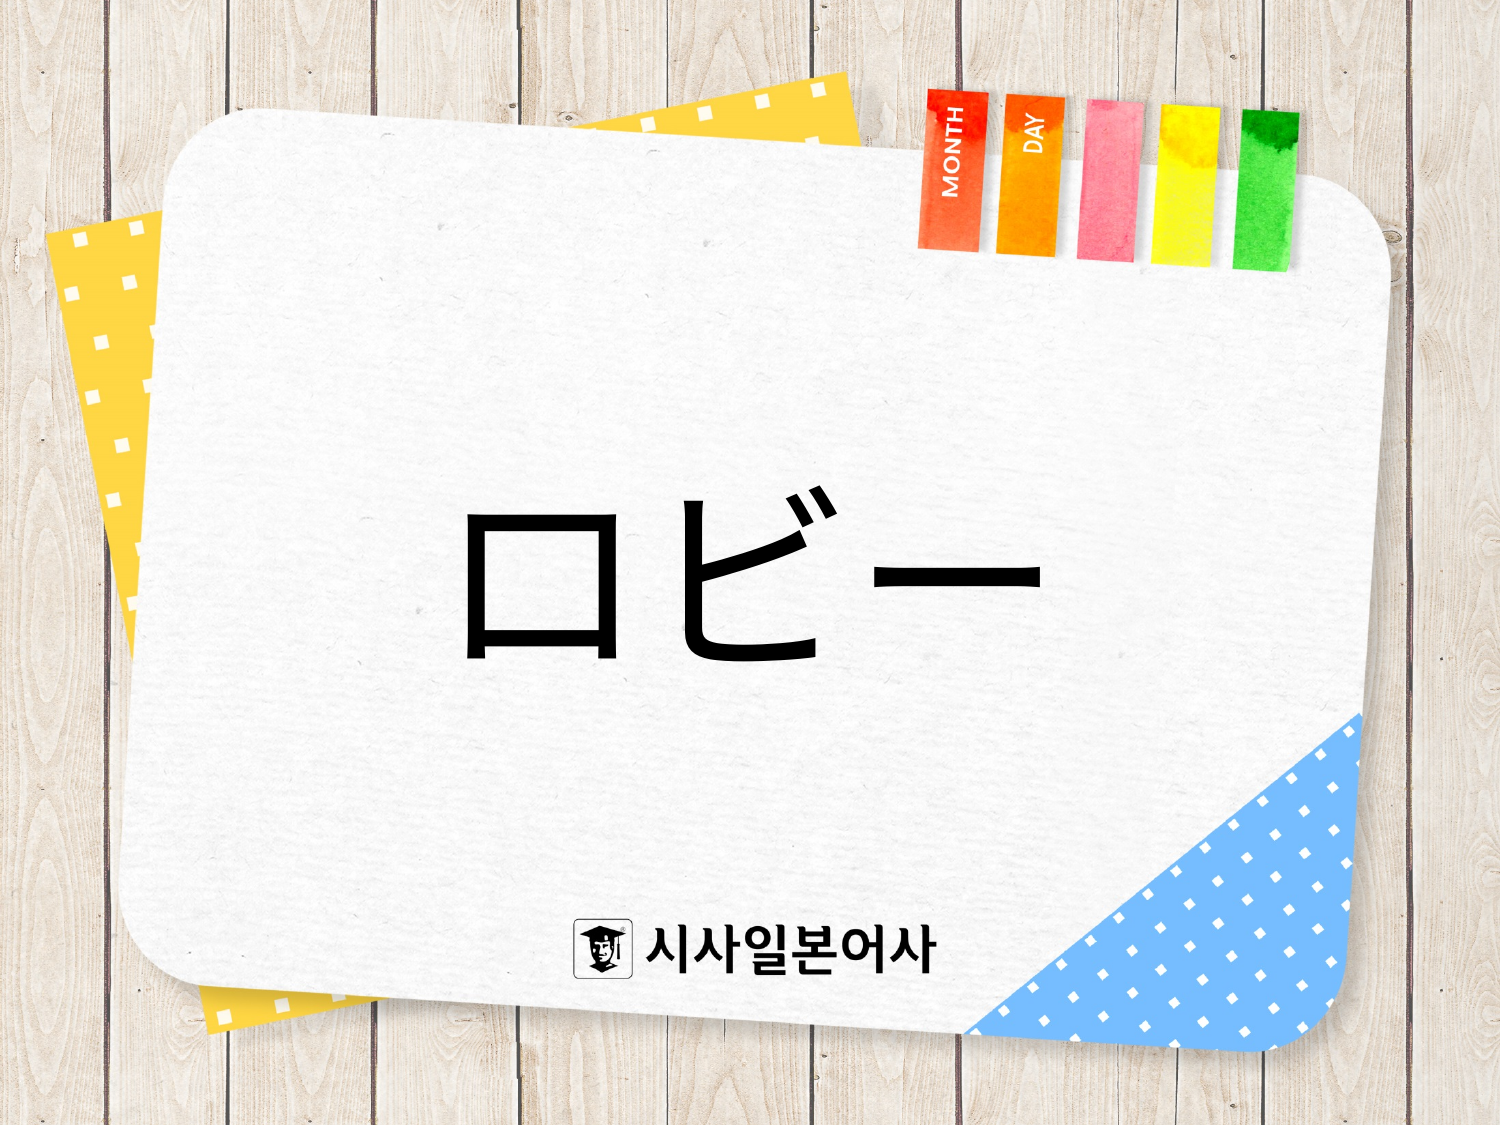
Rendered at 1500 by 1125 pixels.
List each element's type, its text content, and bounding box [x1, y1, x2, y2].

title ロビー [75, 338, 1425, 811]
picture [0, 0, 1500, 1125]
